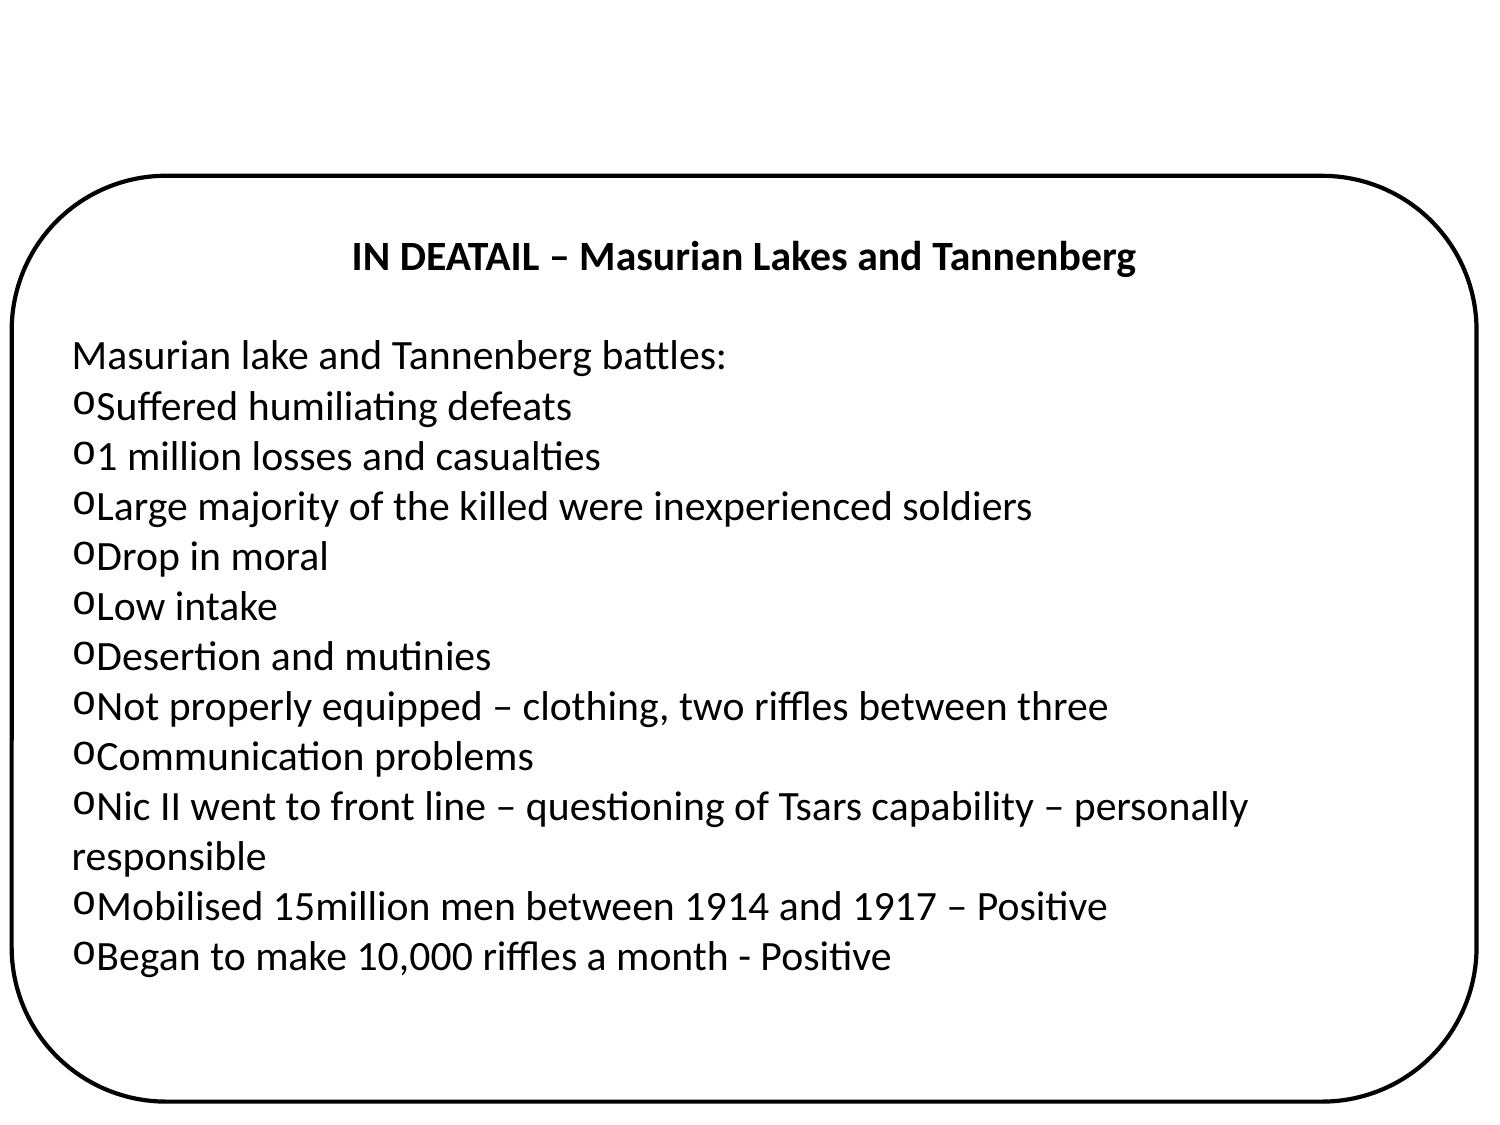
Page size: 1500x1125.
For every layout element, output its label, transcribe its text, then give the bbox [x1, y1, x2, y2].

text_box IN DEATAIL – Masurian Lakes and Tannenberg Masurian lake and Tannenberg battles: Suffered humiliating defeats 1 million losses and casualties Large majority of the killed were inexperienced soldiers Drop in moral Low intake Desertion and mutinies Not properly equipped – clothing, two riffles between three Communication problems Nic II went to front line – questioning of Tsars capability – personally responsible Mobilised 15million men between 1914 and 1917 – Positive Began to make 10,000 riffles a month - Positive [9, 173, 1479, 1104]
